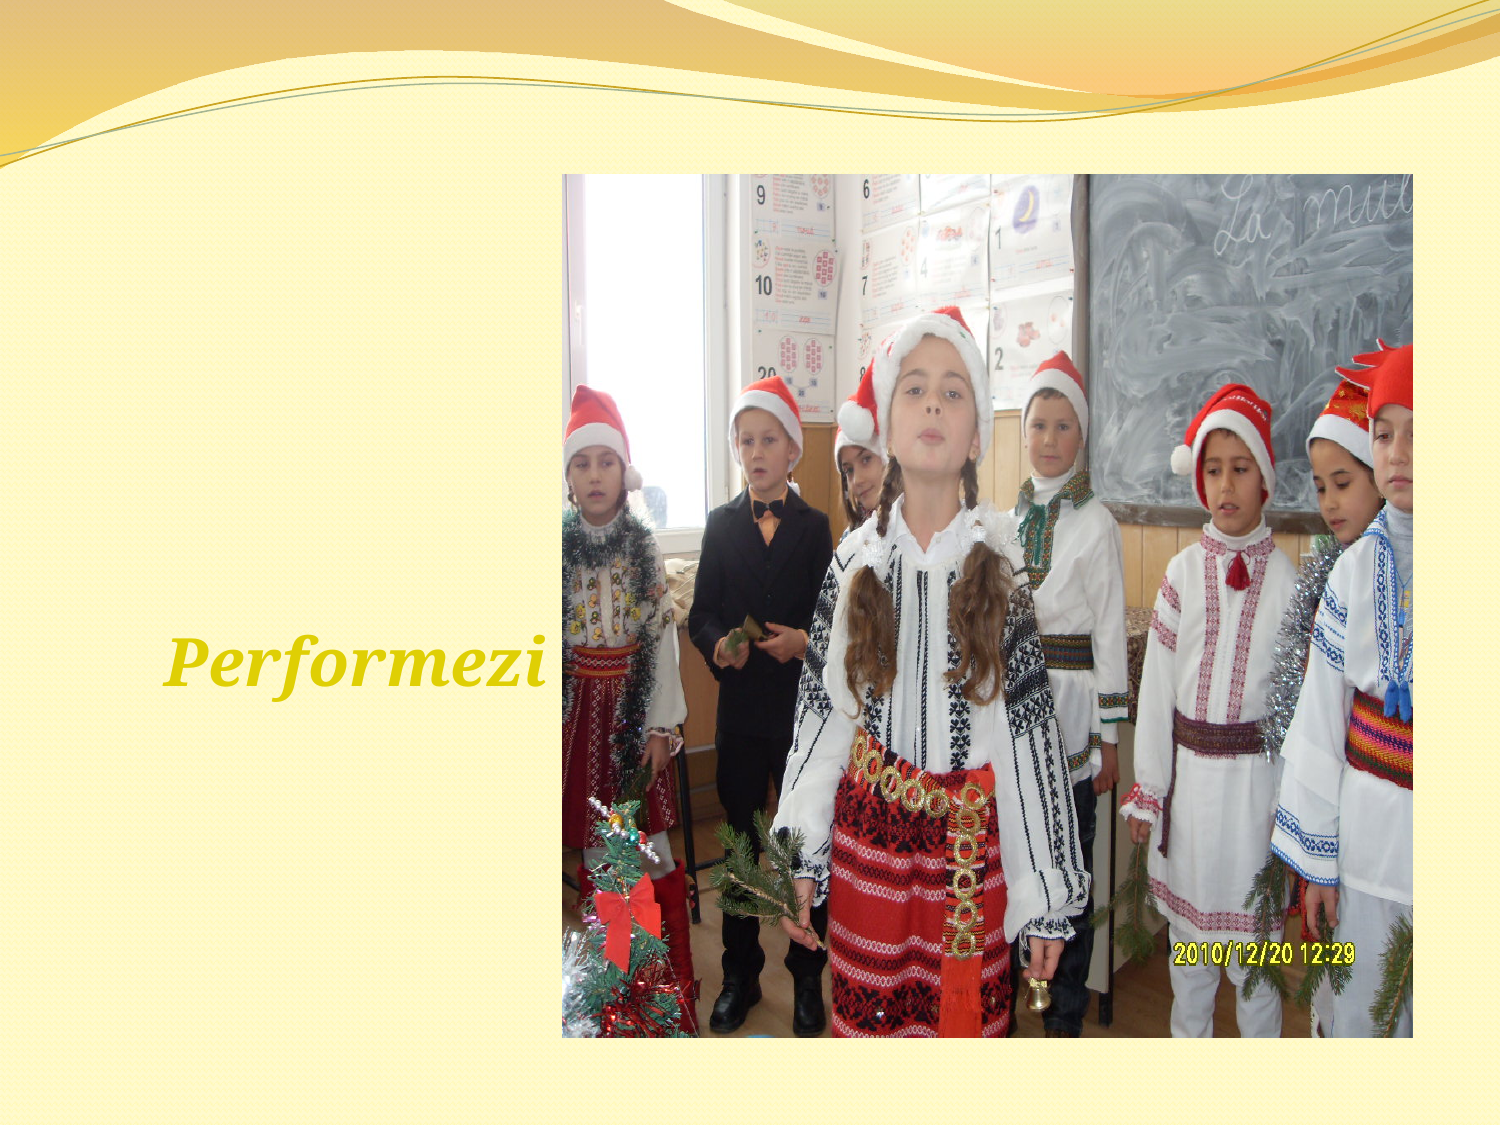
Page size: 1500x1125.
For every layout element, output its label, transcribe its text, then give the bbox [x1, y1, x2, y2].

text_box Performezi [49, 612, 555, 708]
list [562, 174, 1413, 1038]
